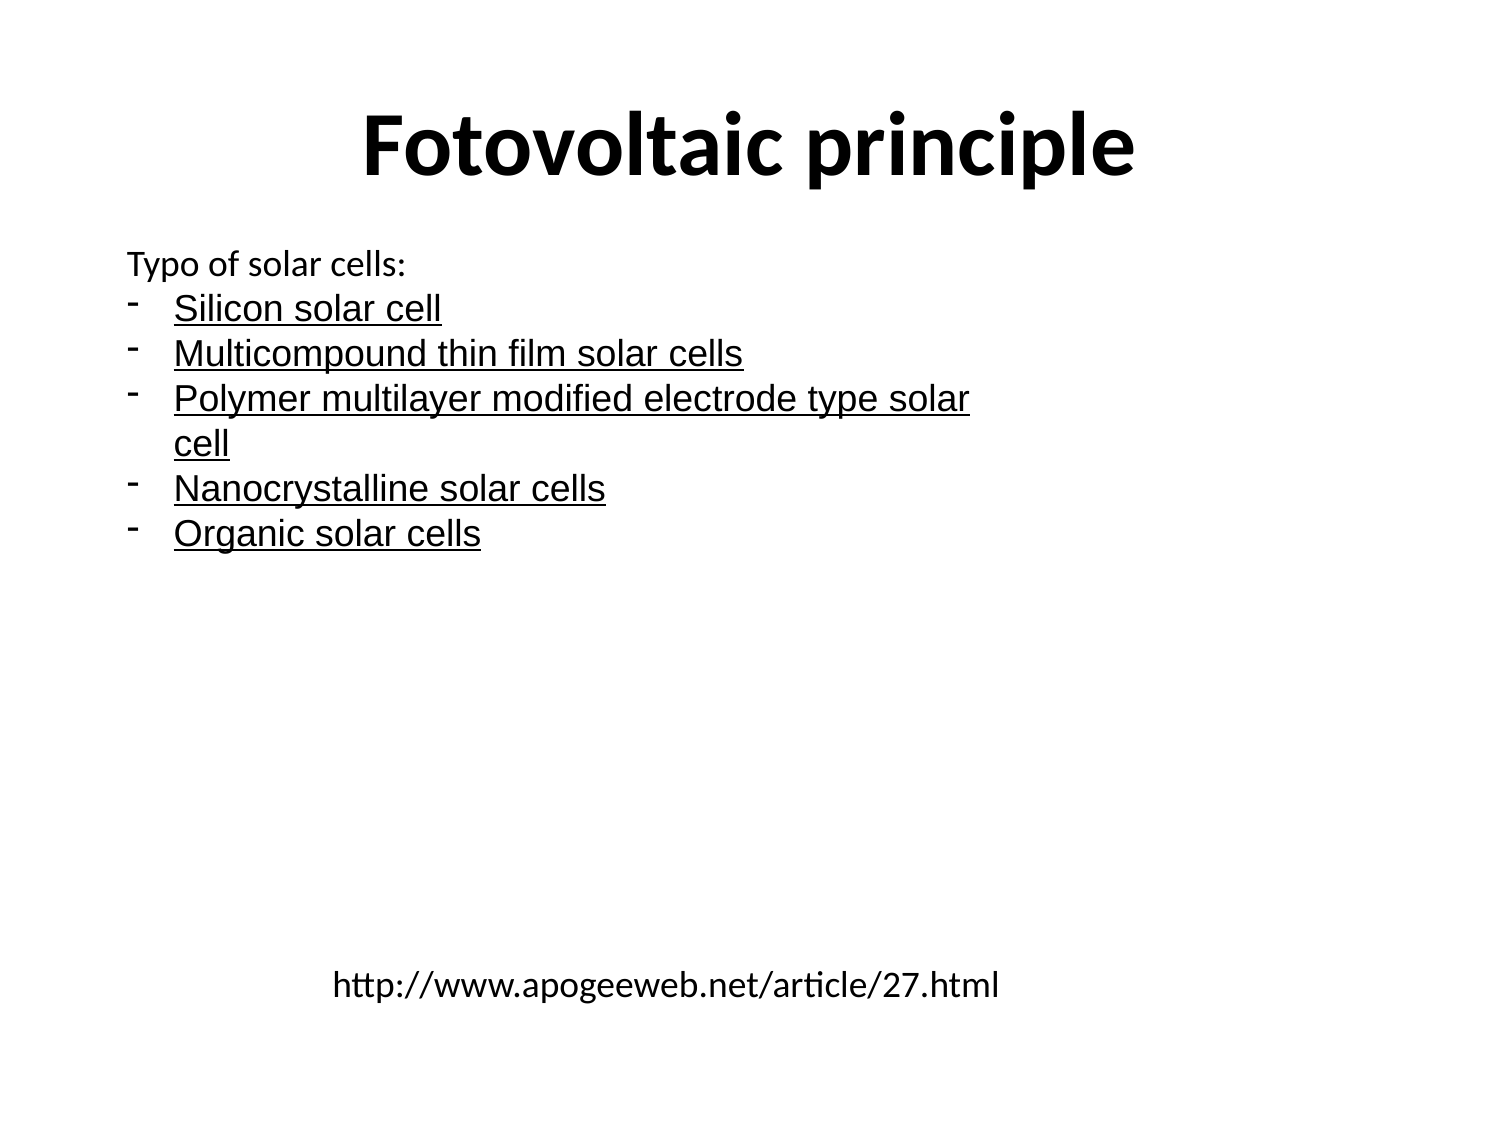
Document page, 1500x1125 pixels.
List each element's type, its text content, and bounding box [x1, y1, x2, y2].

text_box Typo of solar cells: Silicon solar cell Multicompound thin film solar cells Polymer multilayer modified electrode type solar cell Nanocrystalline solar cells Organic solar cells [112, 231, 998, 652]
text_box http://www.apogeeweb.net/article/27.html [317, 952, 1016, 1012]
title Fotovoltaic principle [75, 45, 1425, 233]
